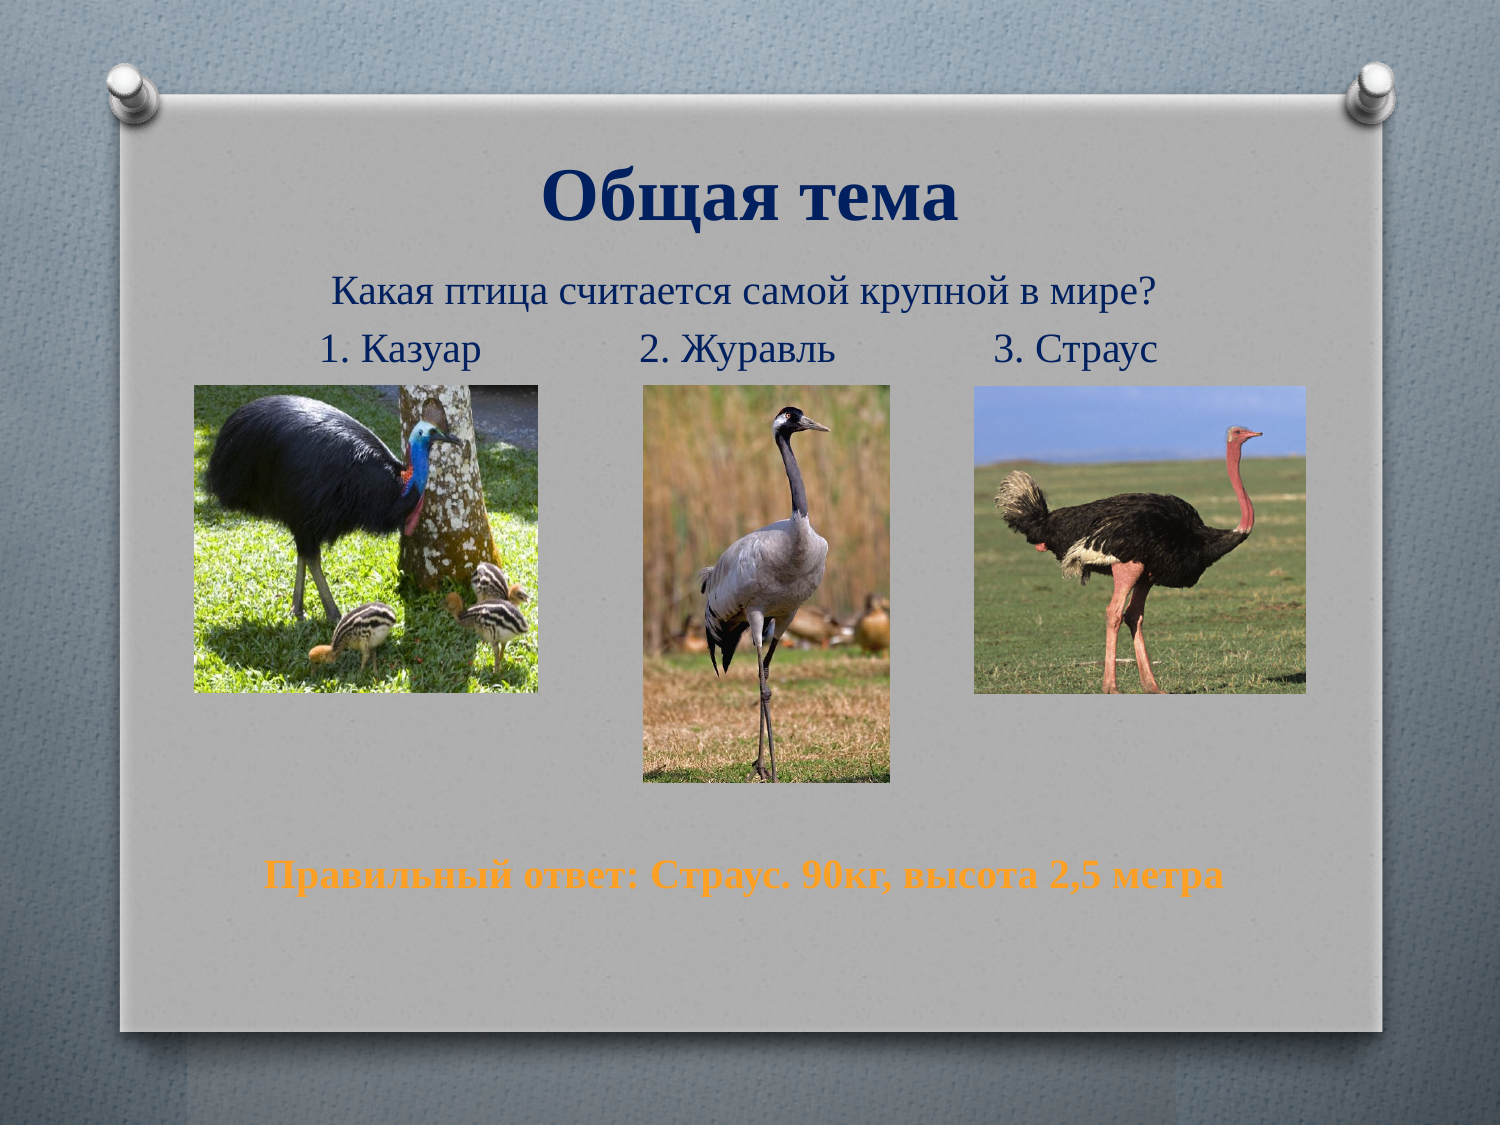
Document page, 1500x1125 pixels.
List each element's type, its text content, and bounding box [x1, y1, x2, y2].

picture [643, 385, 890, 784]
list Какая птица считается самой крупной в мире? 1. Казуар 2. Журавль 3. Страус Правильный ответ: Страус. 90кг, высота 2,5 метра [183, 255, 1306, 976]
picture [194, 385, 538, 693]
title Общая тема [237, 137, 1263, 244]
picture [974, 386, 1306, 695]
picture [1317, 35, 1439, 156]
picture [75, 29, 198, 153]
